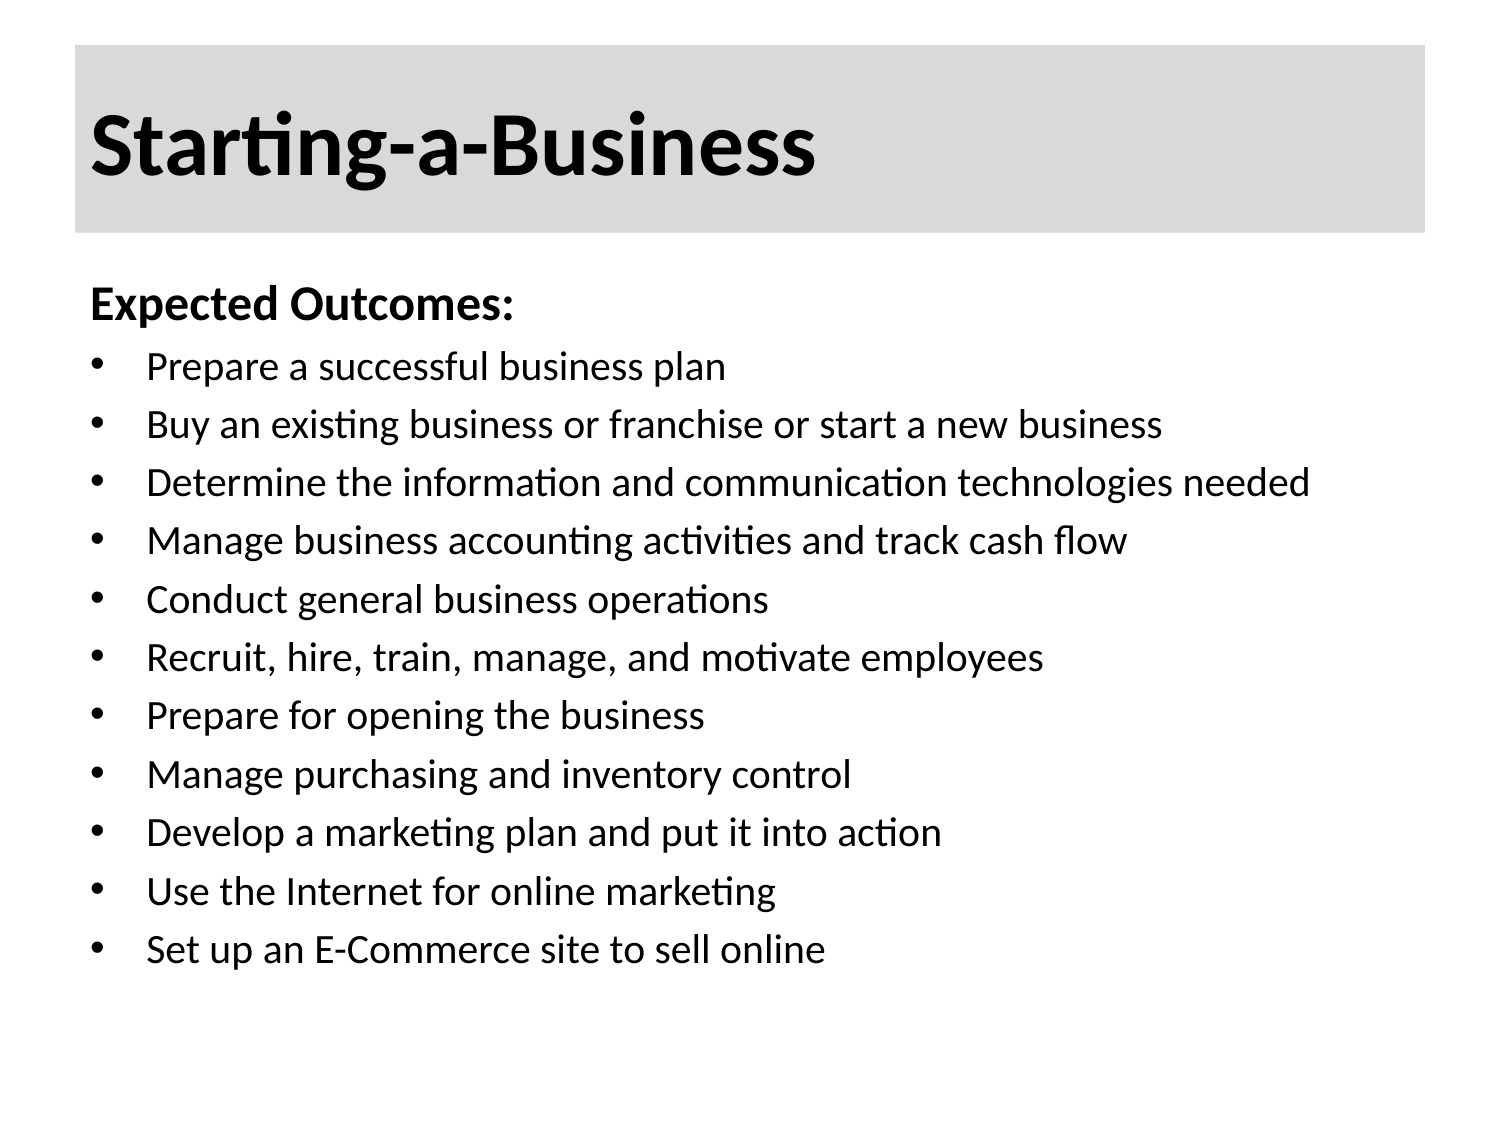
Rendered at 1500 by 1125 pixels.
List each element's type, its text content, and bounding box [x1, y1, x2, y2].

list Expected Outcomes: Prepare a successful business plan Buy an existing business or franchise or start a new business Determine the information and communication technologies needed Manage business accounting activities and track cash flow Conduct general business operations Recruit, hire, train, manage, and motivate employees Prepare for opening the business Manage purchasing and inventory control Develop a marketing plan and put it into action Use the Internet for online marketing Set up an E-Commerce site to sell online [74, 262, 1426, 1006]
title Starting-a-Business [74, 44, 1426, 233]
